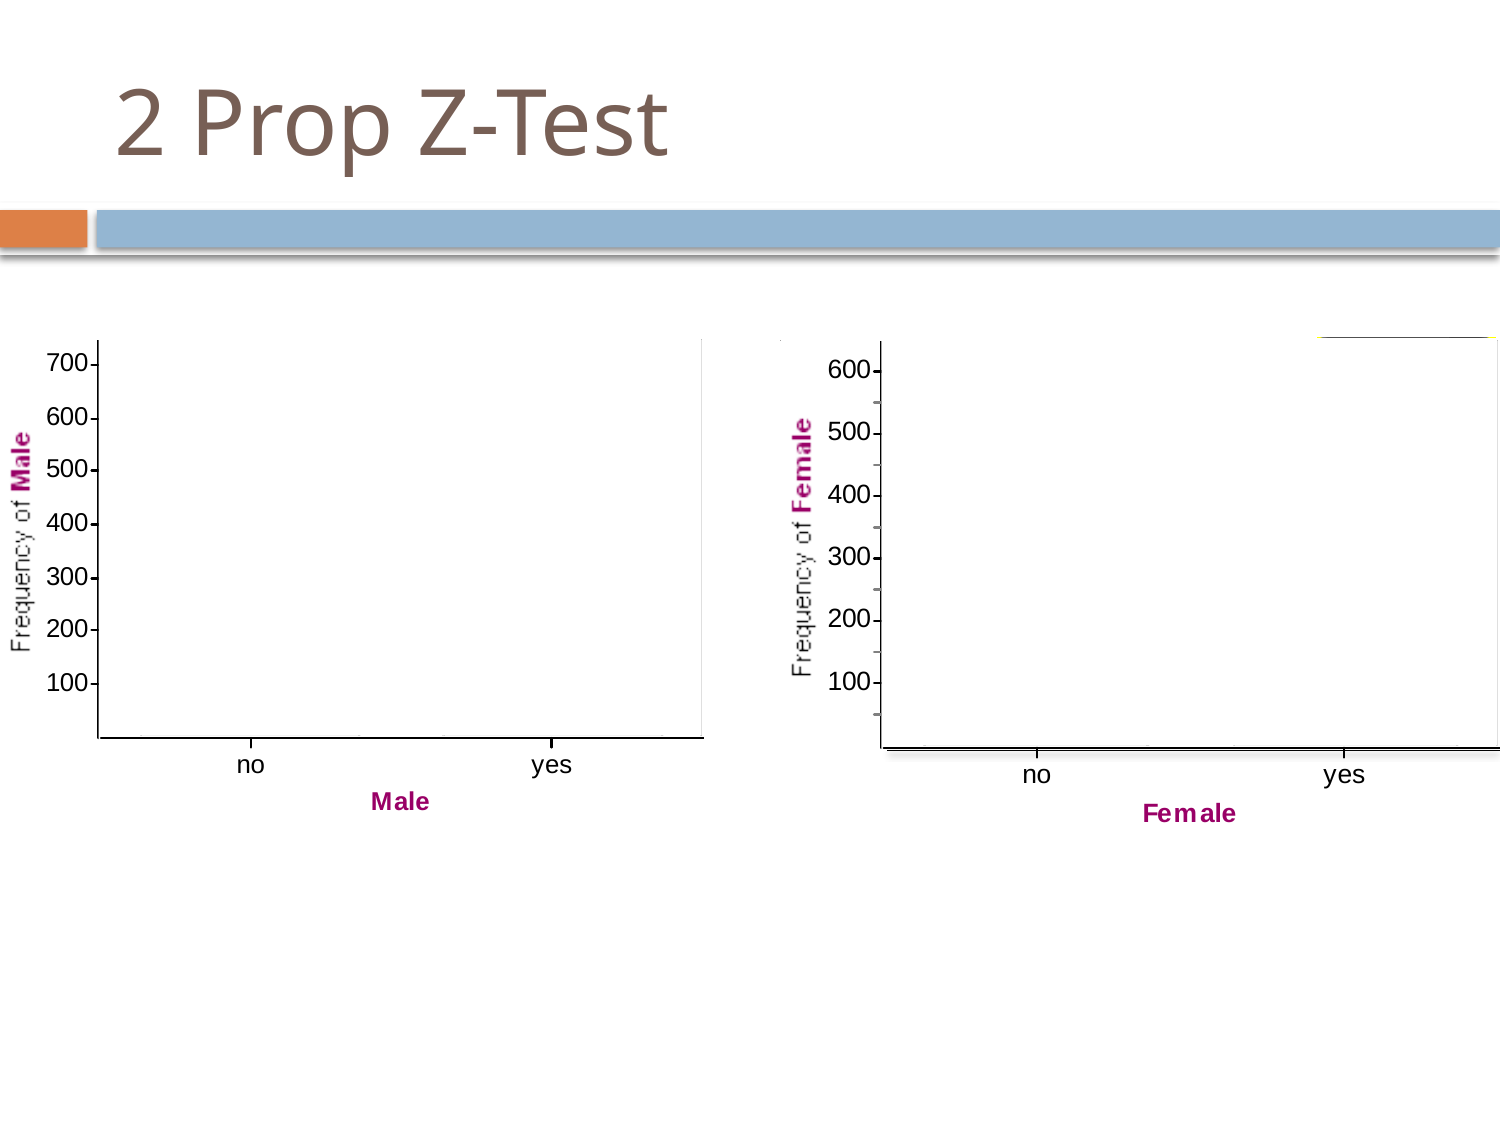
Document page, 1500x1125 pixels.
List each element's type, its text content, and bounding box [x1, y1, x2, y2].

title 2 Prop Z-Test [99, 37, 1438, 200]
picture [780, 337, 1500, 838]
picture [0, 337, 705, 826]
